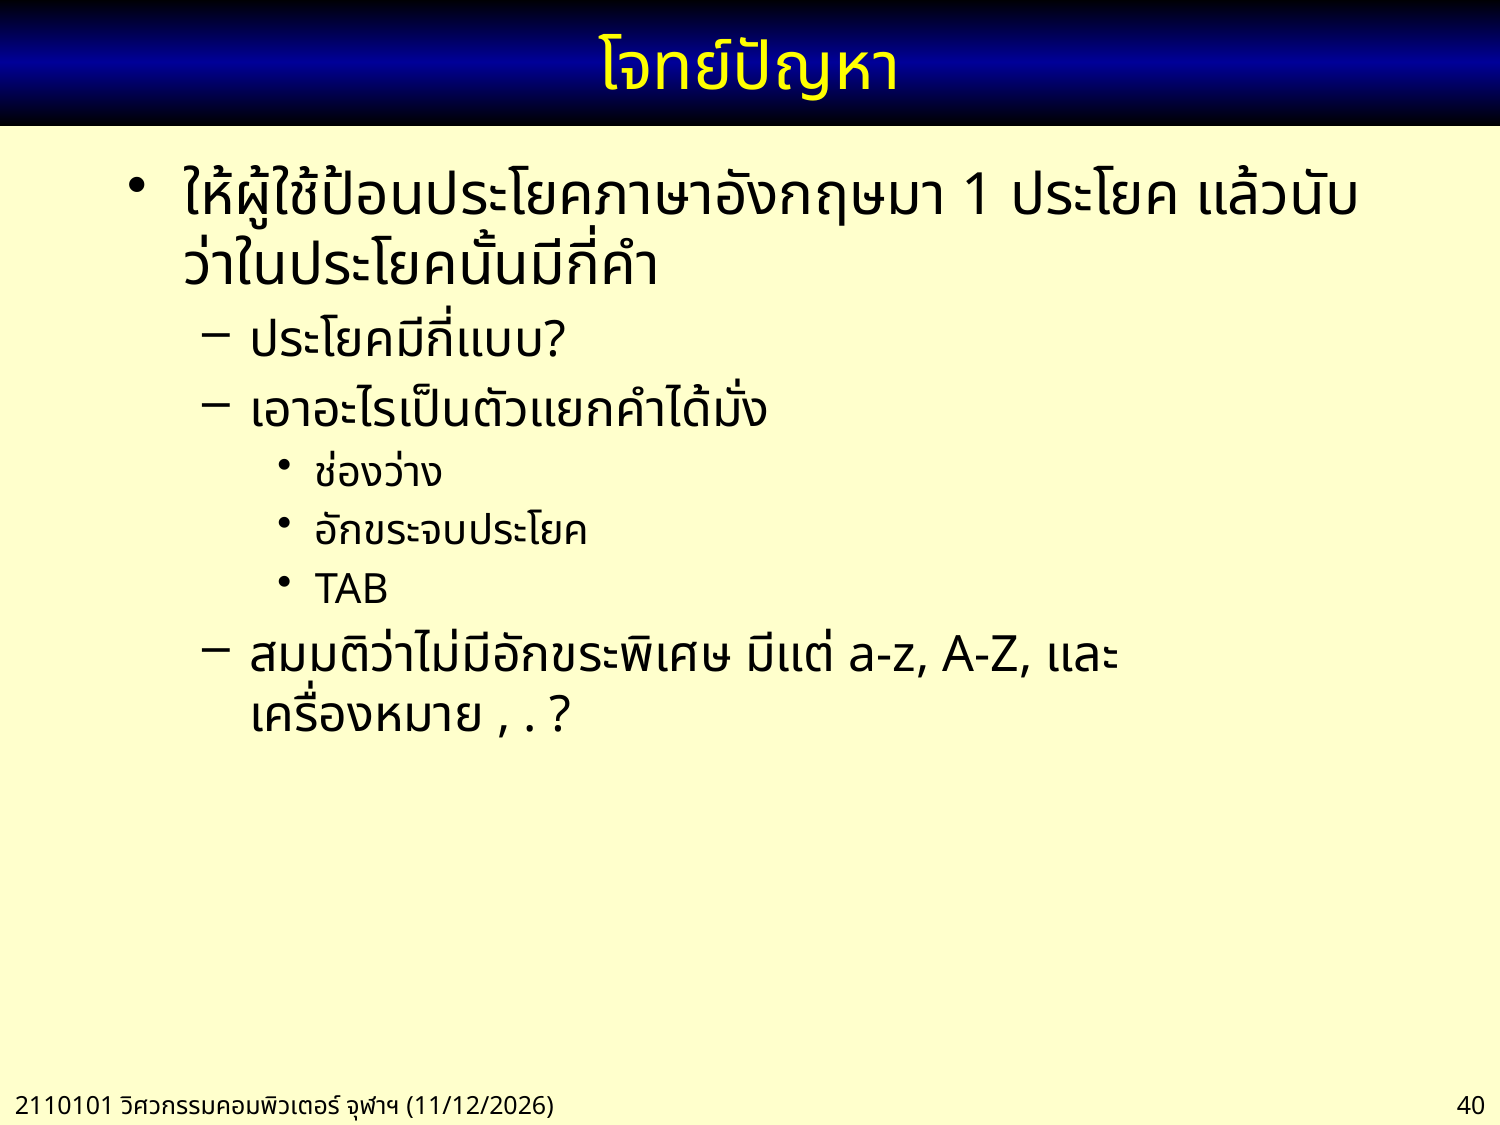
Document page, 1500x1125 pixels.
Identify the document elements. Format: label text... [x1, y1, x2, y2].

list ให้ผู้ใช้ป้อนประโยคภาษาอังกฤษมา 1 ประโยค แล้วนับว่าในประโยคนั้นมีกี่คำ ประโยคมีกี่แบบ? เอาอะไรเป็นตัวแยกคำได้มั่ง ช่องว่าง อักขระจบประโยค TAB สมมติว่าไม่มีอักขระพิเศษ มีแต่ a-z, A-Z, และเครื่องหมาย , . ? [112, 148, 1412, 987]
title โจทย์ปัญหา [0, 0, 1500, 126]
